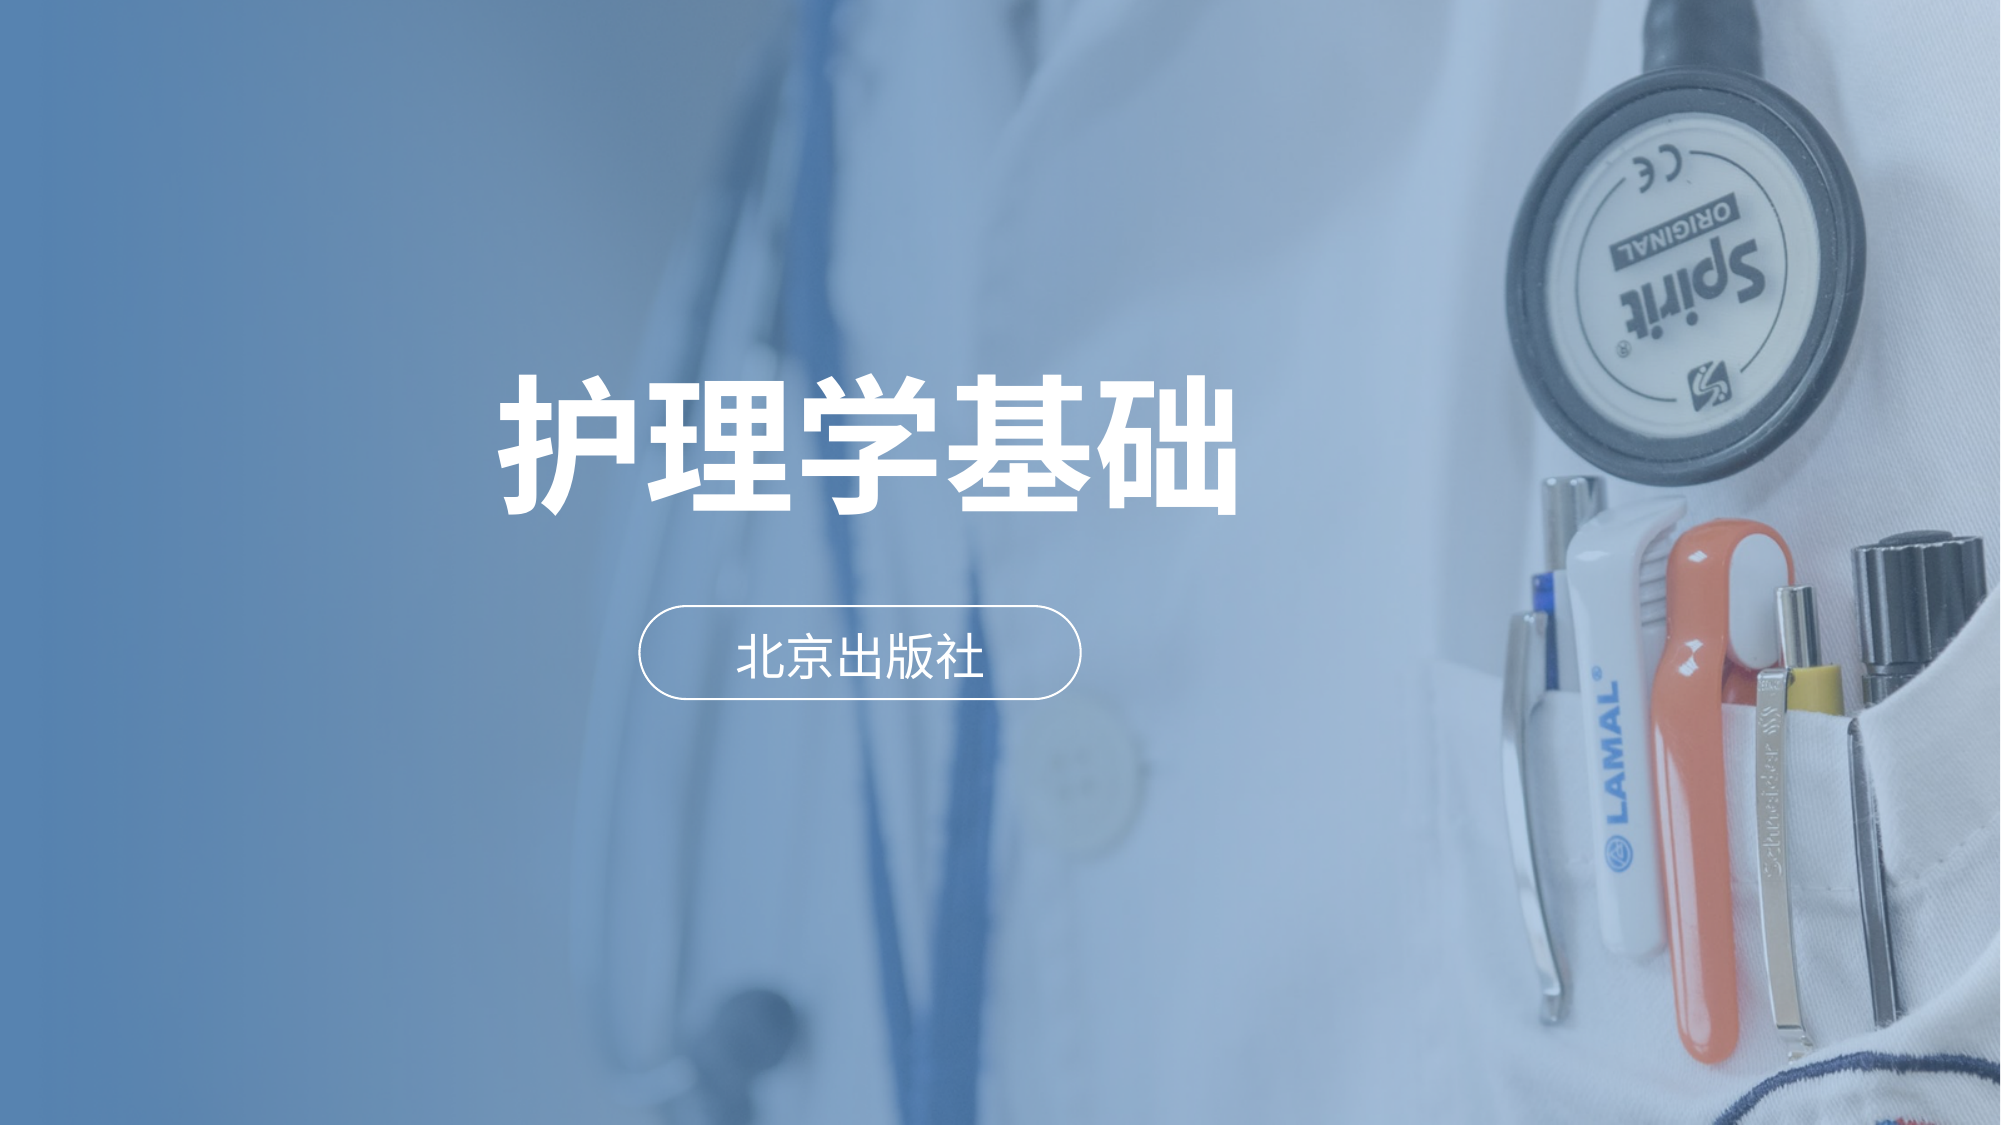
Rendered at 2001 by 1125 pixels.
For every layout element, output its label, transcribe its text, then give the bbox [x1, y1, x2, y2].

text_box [639, 606, 1081, 700]
text_box 护理学基础 [354, 255, 1385, 540]
picture [0, 0, 2001, 1125]
